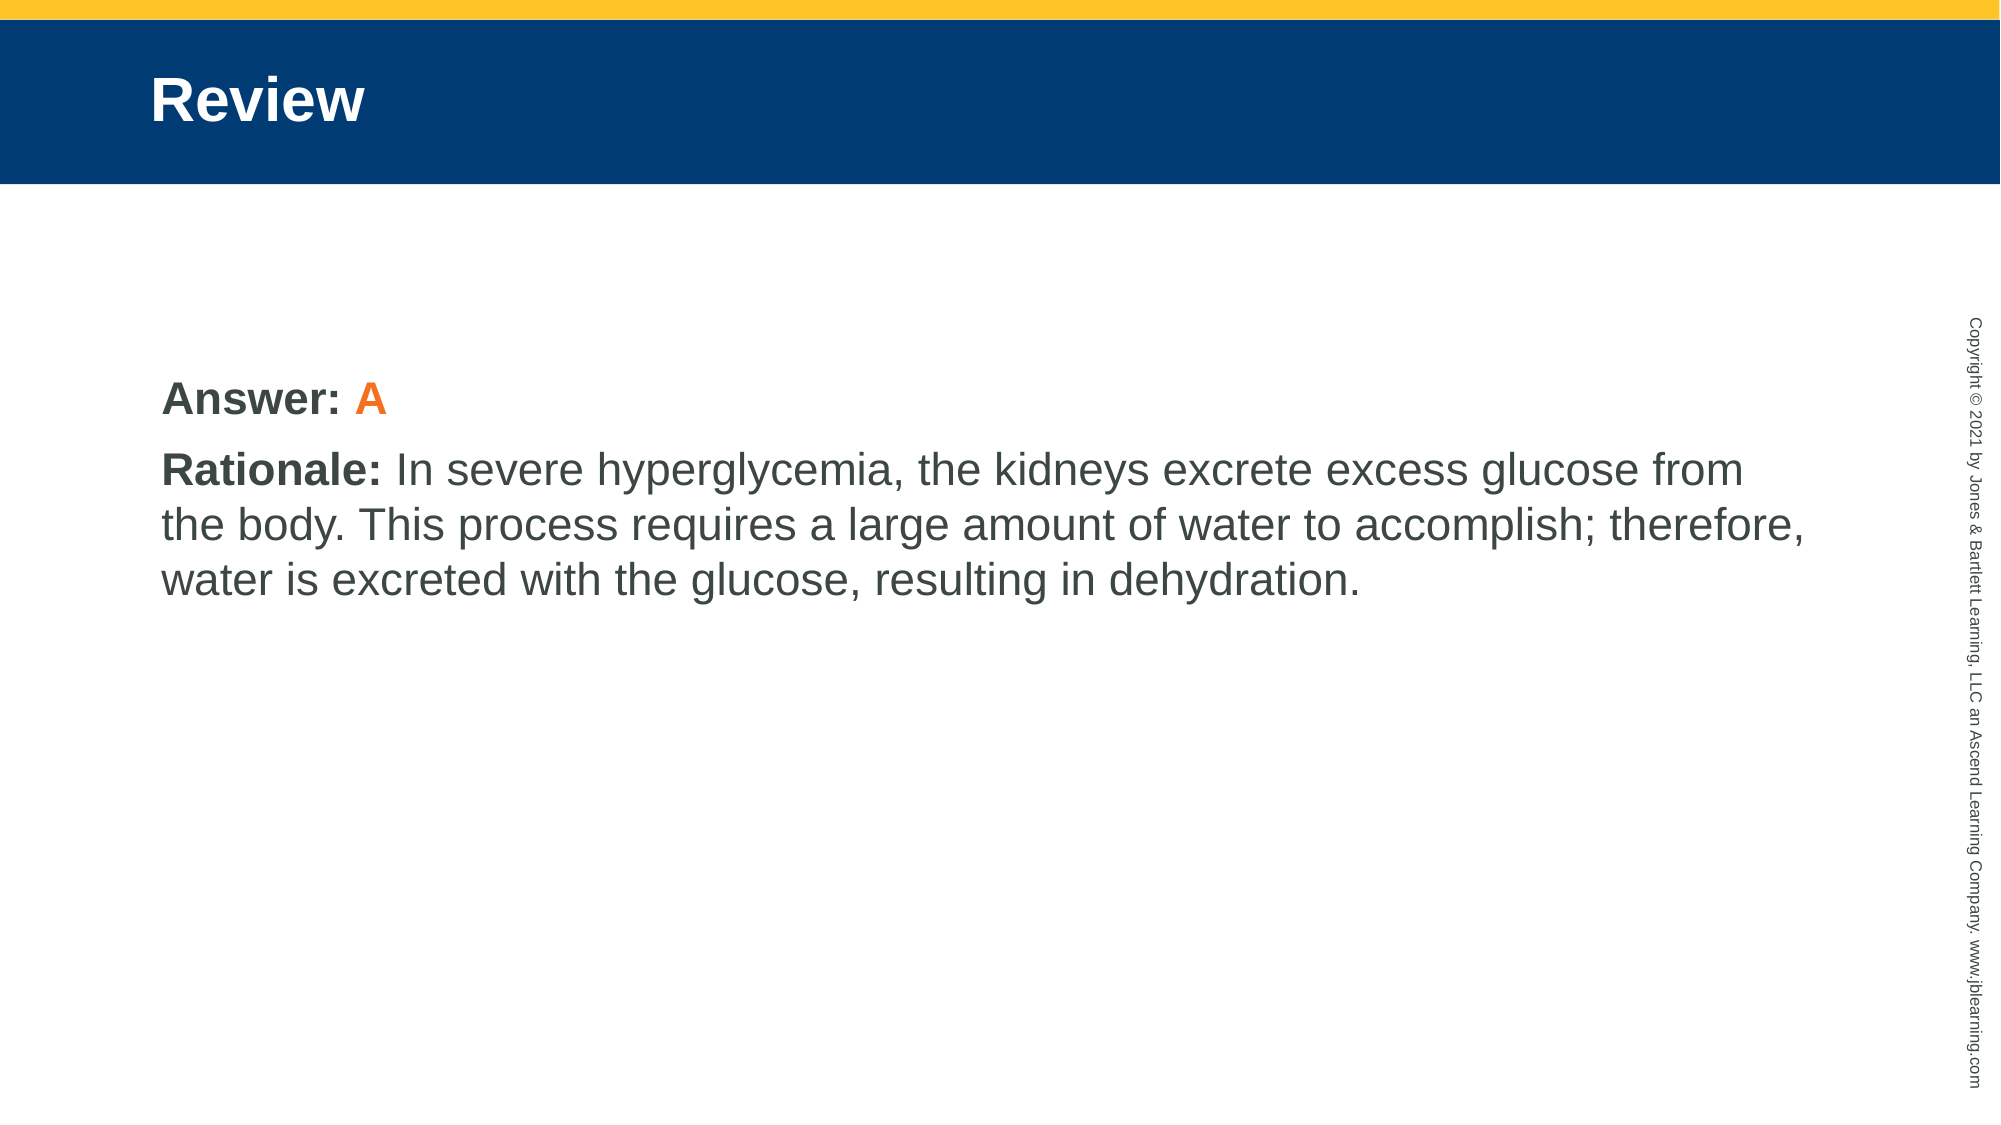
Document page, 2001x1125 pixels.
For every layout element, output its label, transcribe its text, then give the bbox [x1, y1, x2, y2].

title Review [0, 19, 2000, 185]
list Answer: A Rationale: In severe hyperglycemia, the kidneys excrete excess glucose from the body. This process requires a large amount of water to accomplish; therefore, water is excreted with the glucose, resulting in dehydration. [146, 361, 1859, 1016]
